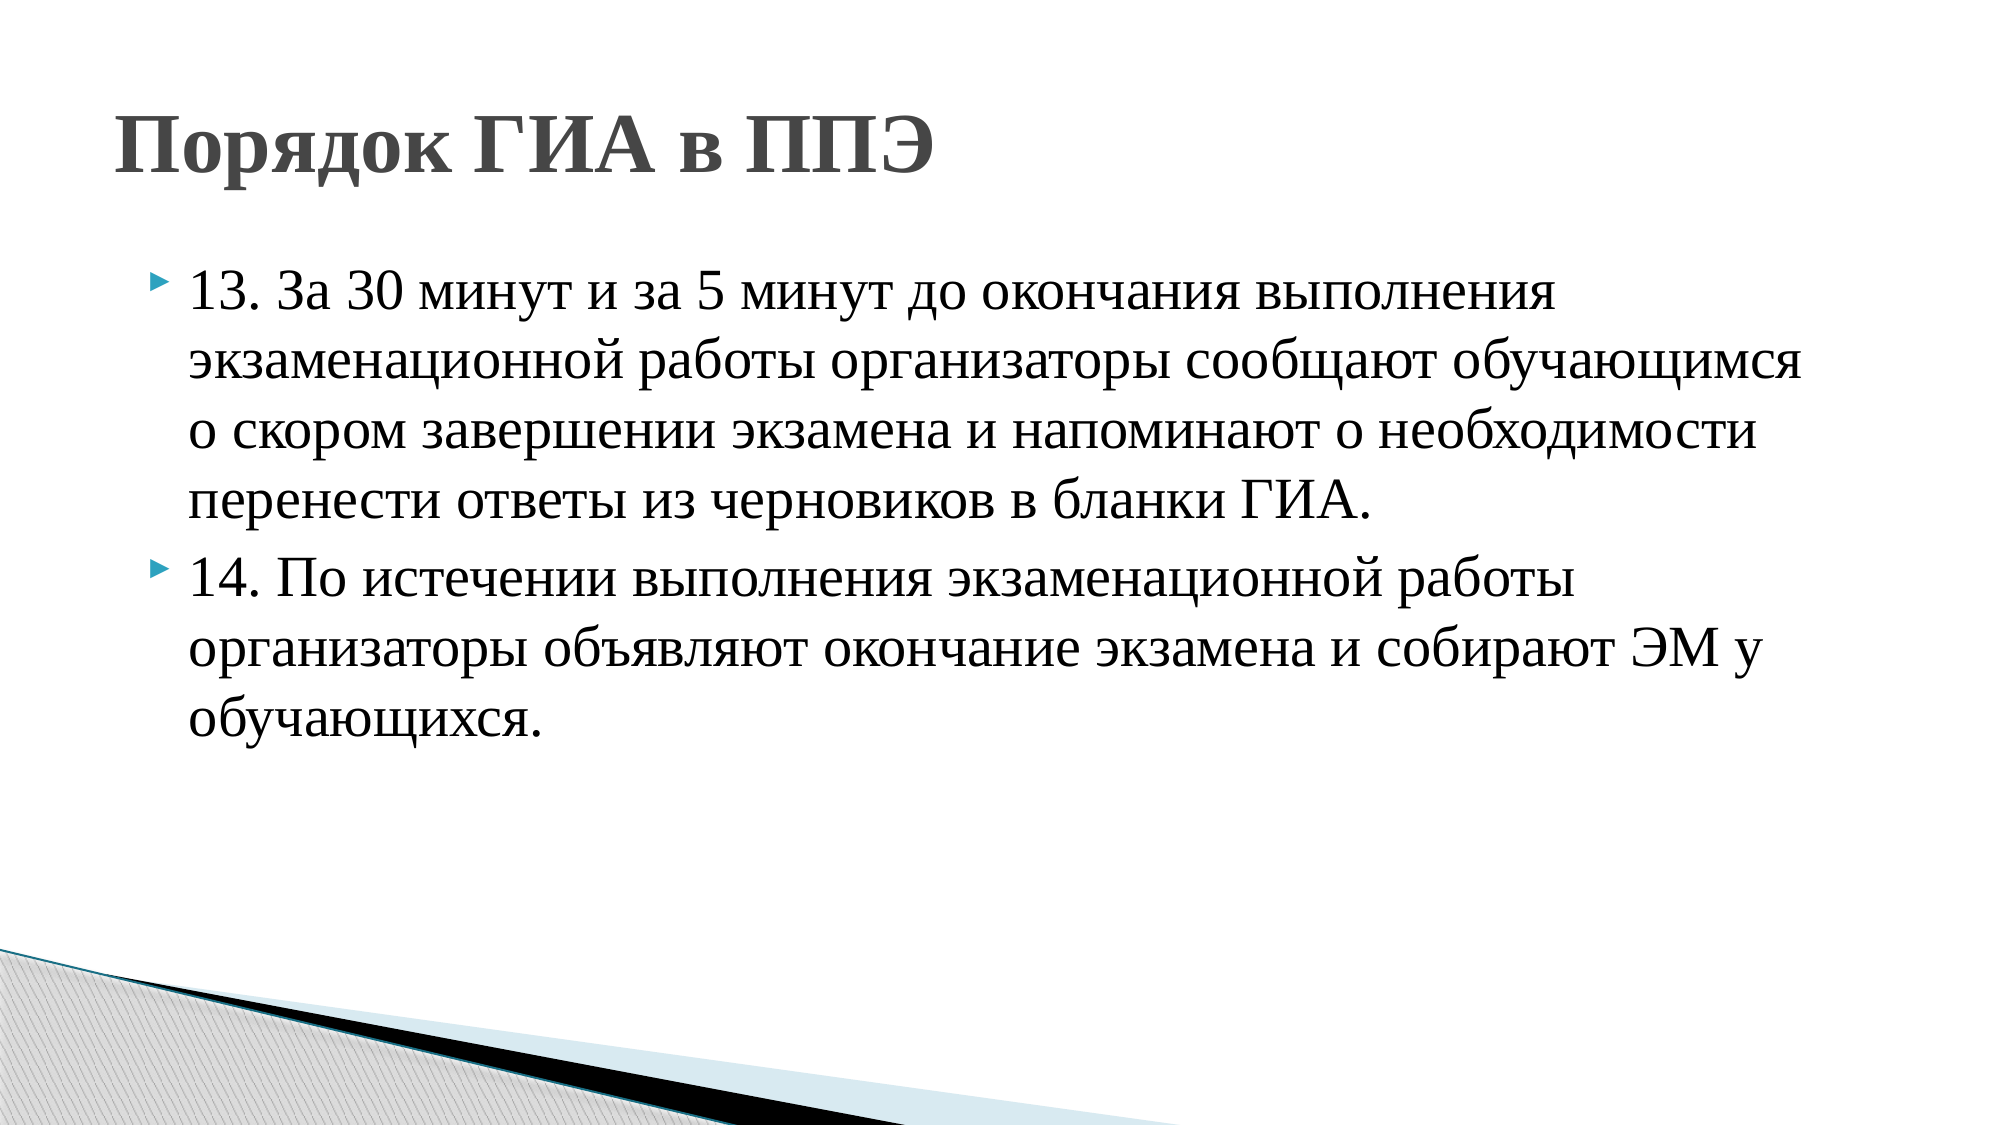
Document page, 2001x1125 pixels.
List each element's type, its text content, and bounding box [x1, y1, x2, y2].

title Порядок ГИА в ППЭ [99, 45, 1900, 233]
list 13. За 30 минут и за 5 минут до окончания выполнения экзаменационной работы организаторы сообщают обучающимся о скором завершении экзамена и напоминают о необходимости перенести ответы из черновиков в бланки ГИА. 14. По истечении выполнения экзаменационной работы организаторы объявляют окончание экзамена и собирают ЭМ у обучающихся. [114, 243, 1934, 976]
